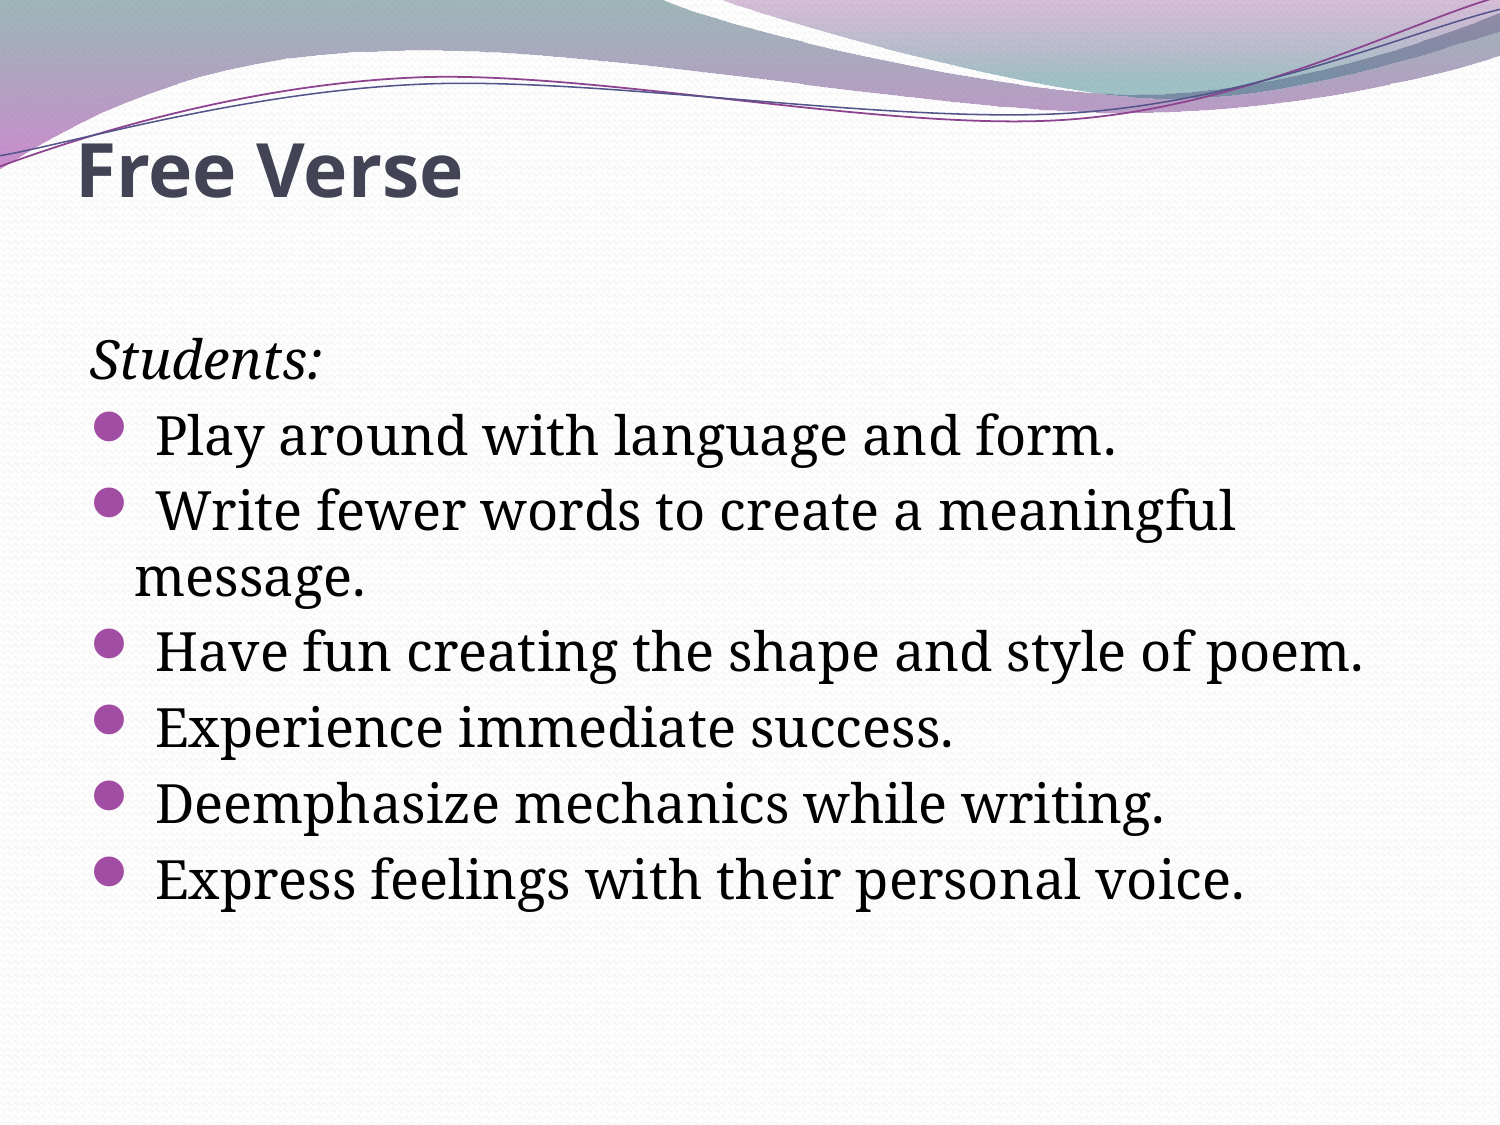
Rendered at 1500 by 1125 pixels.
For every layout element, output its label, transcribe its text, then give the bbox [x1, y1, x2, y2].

list Students: Play around with language and form. Write fewer words to create a meaningful message. Have fun creating the shape and style of poem. Experience immediate success. Deemphasize mechanics while writing. Express feelings with their personal voice. [75, 317, 1425, 1038]
title Free Verse [75, 115, 1425, 303]
